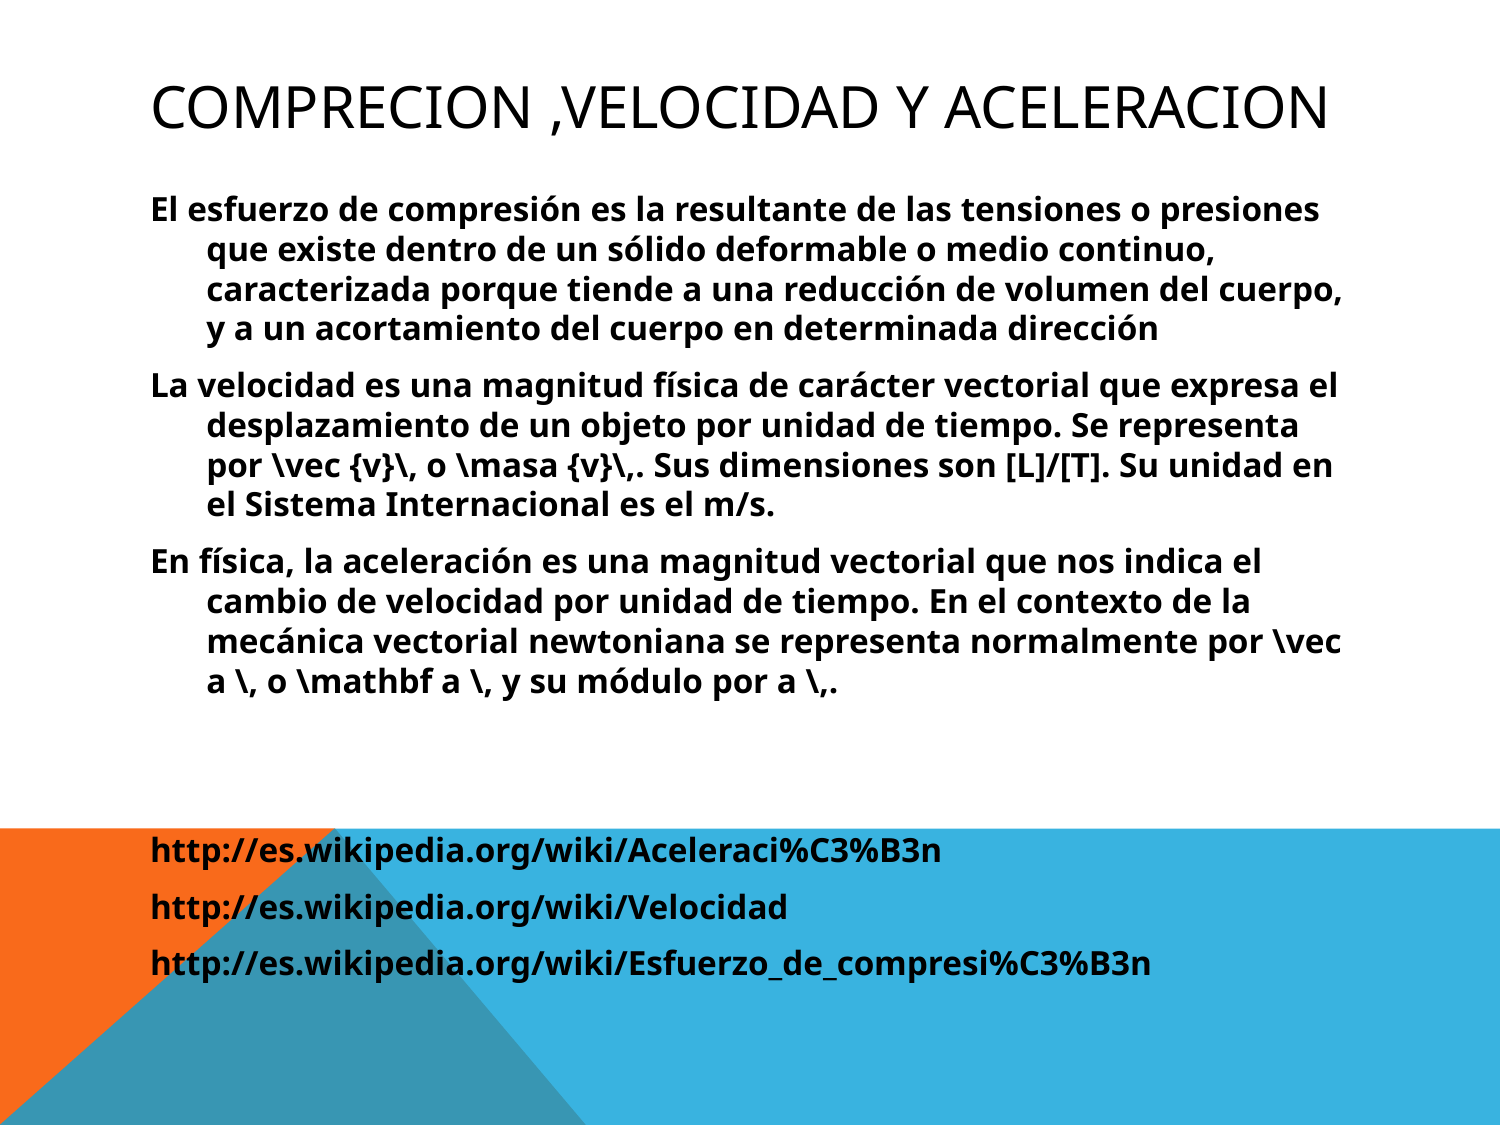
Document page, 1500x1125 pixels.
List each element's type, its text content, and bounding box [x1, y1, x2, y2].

list El esfuerzo de compresión es la resultante de las tensiones o presiones que existe dentro de un sólido deformable o medio continuo, caracterizada porque tiende a una reducción de volumen del cuerpo, y a un acortamiento del cuerpo en determinada dirección La velocidad es una magnitud física de carácter vectorial que expresa el desplazamiento de un objeto por unidad de tiempo. Se representa por \vec {v}\, o \masa {v}\,. Sus dimensiones son [L]/[T]. Su unidad en el Sistema Internacional es el m/s. En física, la aceleración es una magnitud vectorial que nos indica el cambio de velocidad por unidad de tiempo. En el contexto de la mecánica vectorial newtoniana se representa normalmente por \vec a \, o \mathbf a \, y su módulo por a \,. http://es.wikipedia.org/wiki/Aceleraci%C3%B3n http://es.wikipedia.org/wiki/Velocidad http://es.wikipedia.org/wiki/Esfuerzo_de_compresi%C3%B3n [135, 180, 1369, 1071]
title COMPRECION ,VELOCIDAD Y ACELERACION [135, 60, 1369, 150]
